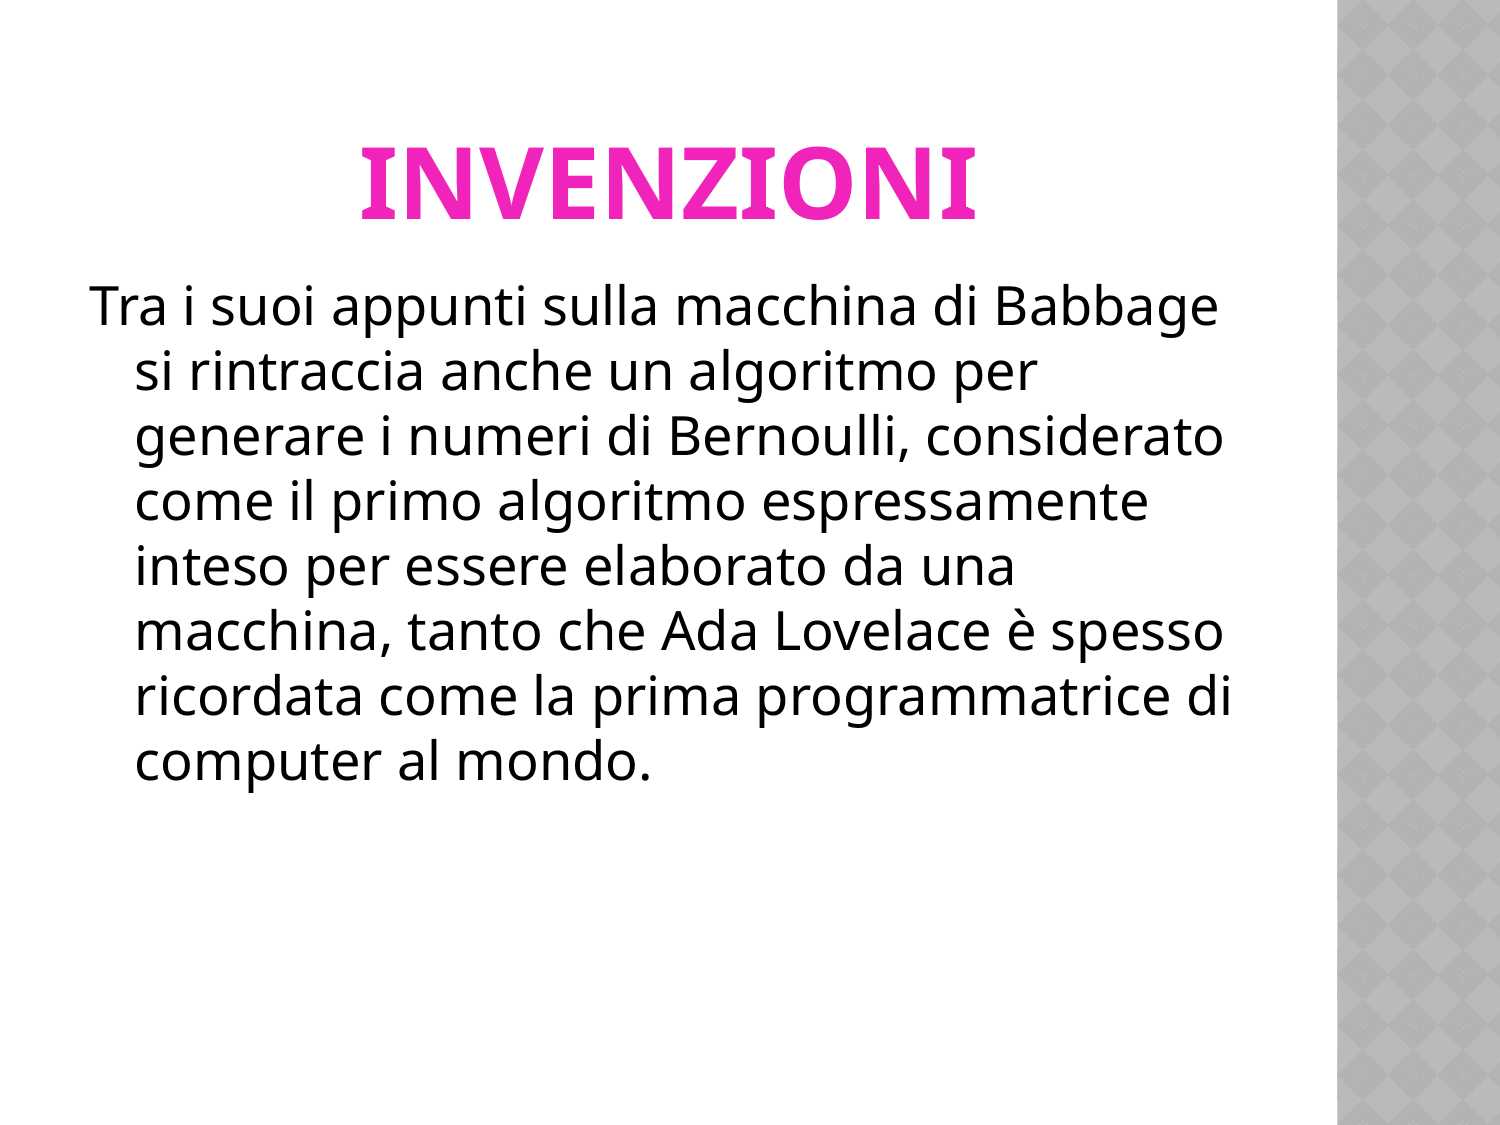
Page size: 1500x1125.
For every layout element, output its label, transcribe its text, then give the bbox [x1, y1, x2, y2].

list Tra i suoi appunti sulla macchina di Babbage si rintraccia anche un algoritmo per generare i numeri di Bernoulli, considerato come il primo algoritmo espressamente inteso per essere elaborato da una macchina, tanto che Ada Lovelace è spesso ricordata come la prima programmatrice di computer al mondo. [75, 264, 1263, 1059]
title invenzioni [75, 52, 1263, 240]
